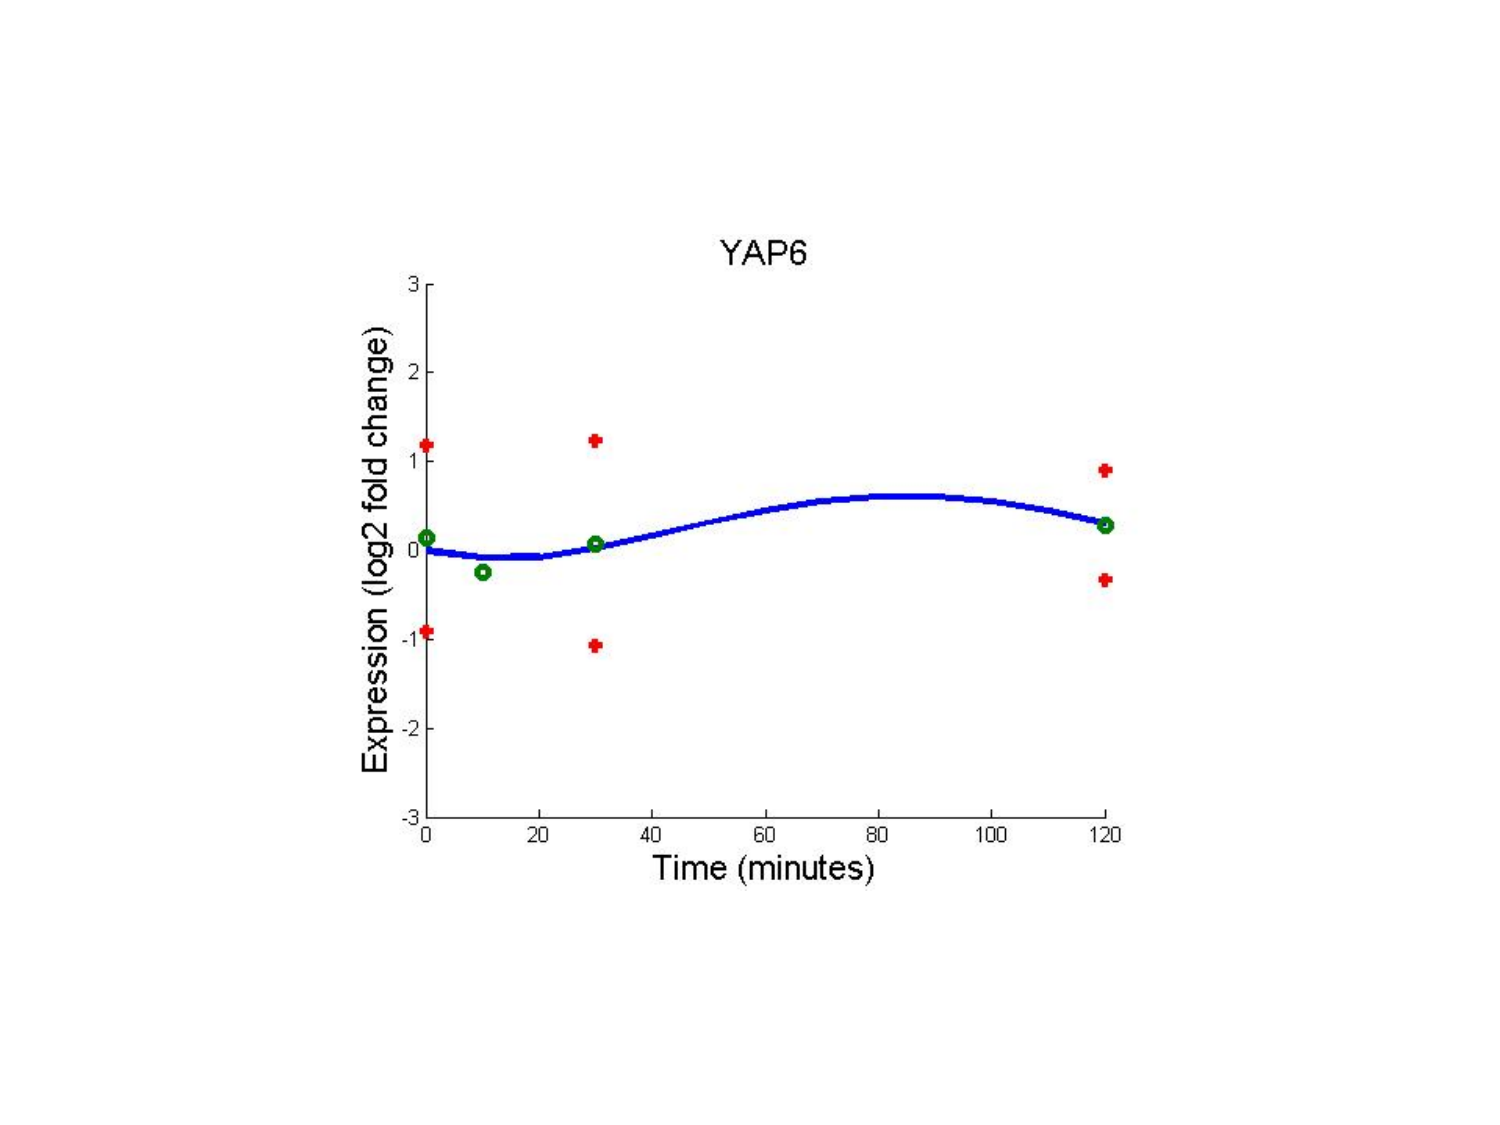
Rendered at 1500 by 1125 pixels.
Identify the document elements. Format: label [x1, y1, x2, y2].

picture [312, 234, 1188, 891]
